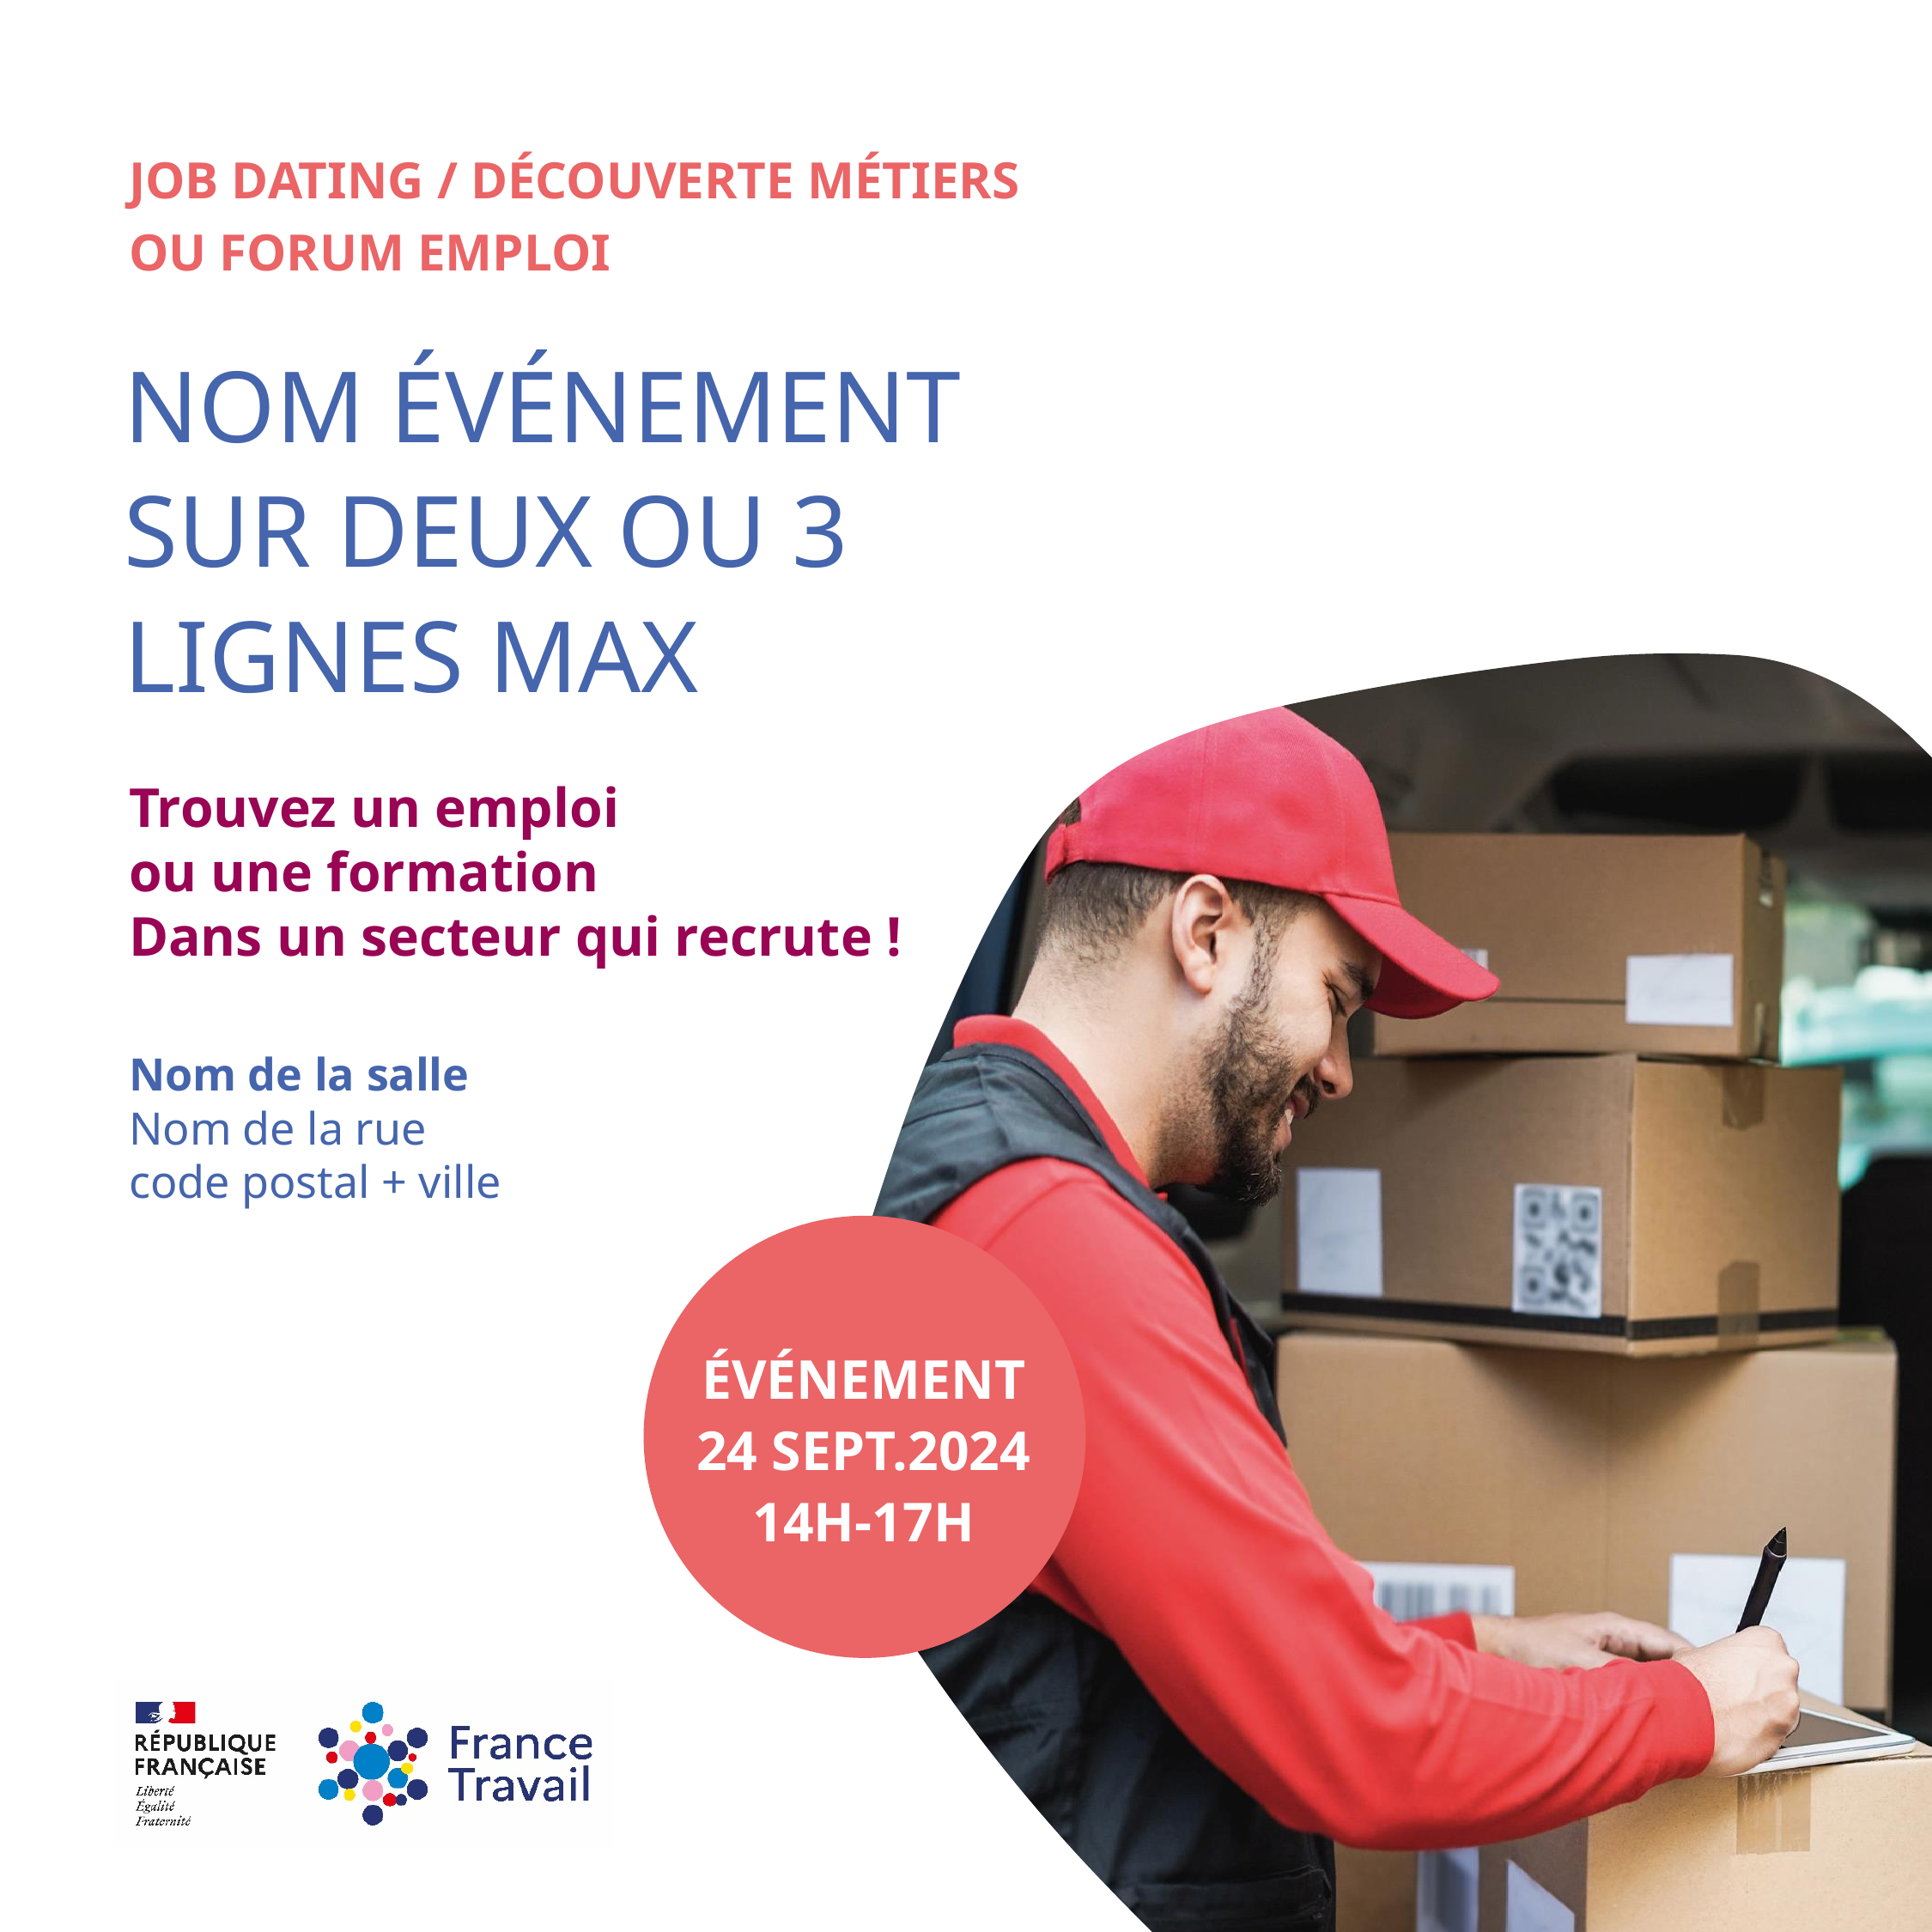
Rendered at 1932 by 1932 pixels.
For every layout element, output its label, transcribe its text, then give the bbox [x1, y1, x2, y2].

text_box Trouvez un emploi ou une formation Dans un secteur qui recrute ! [116, 767, 1165, 973]
picture [113, 1680, 614, 1847]
text_box Événement 24 sept.2024 14h-17h [562, 1331, 1165, 1559]
text_box Nom événement Sur deux ou 3 lignes max [111, 330, 1210, 719]
text_box [669, 1214, 1060, 1331]
text_box Job dating / découverte métiers ou Forum emploi [116, 131, 1214, 288]
text_box Nom de la salle Nom de la rue code postal + ville [116, 1040, 1252, 1214]
text_box [873, 653, 1932, 1932]
text_box [679, 1559, 1050, 1659]
